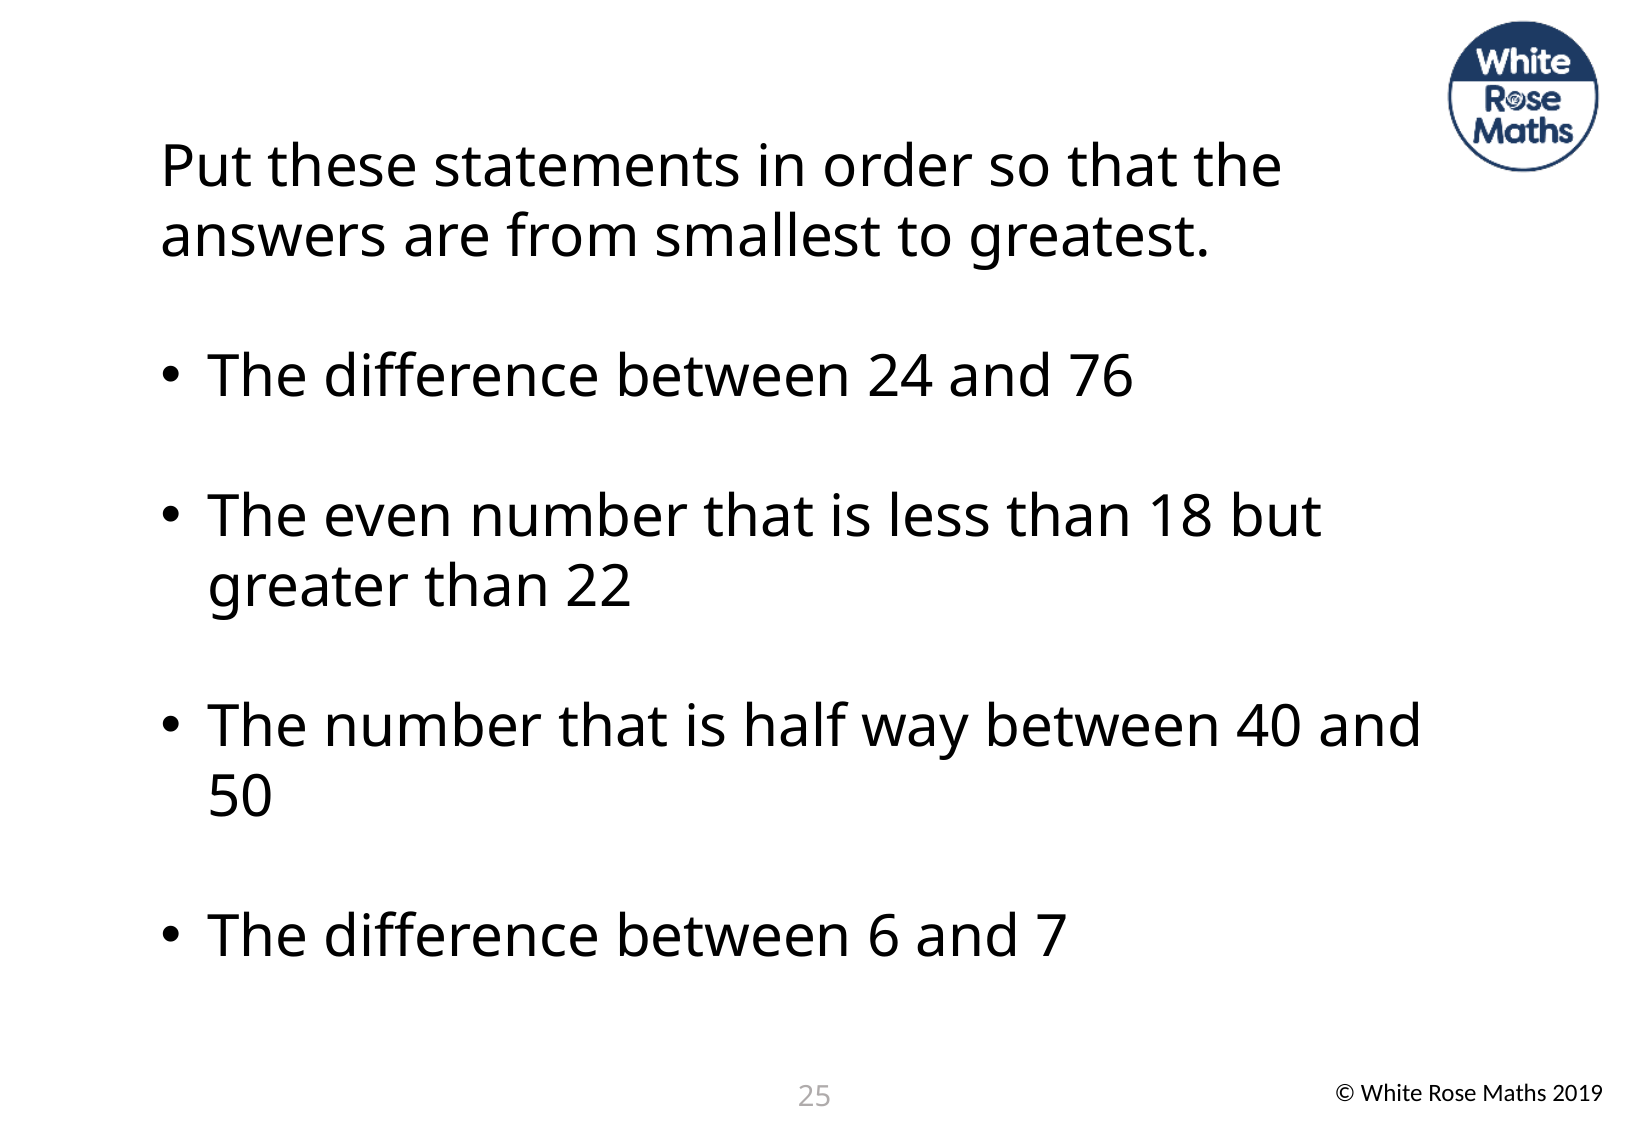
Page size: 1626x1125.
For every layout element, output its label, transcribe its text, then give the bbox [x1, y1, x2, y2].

slide_number 25 [776, 1069, 854, 1125]
picture [1444, 17, 1602, 175]
